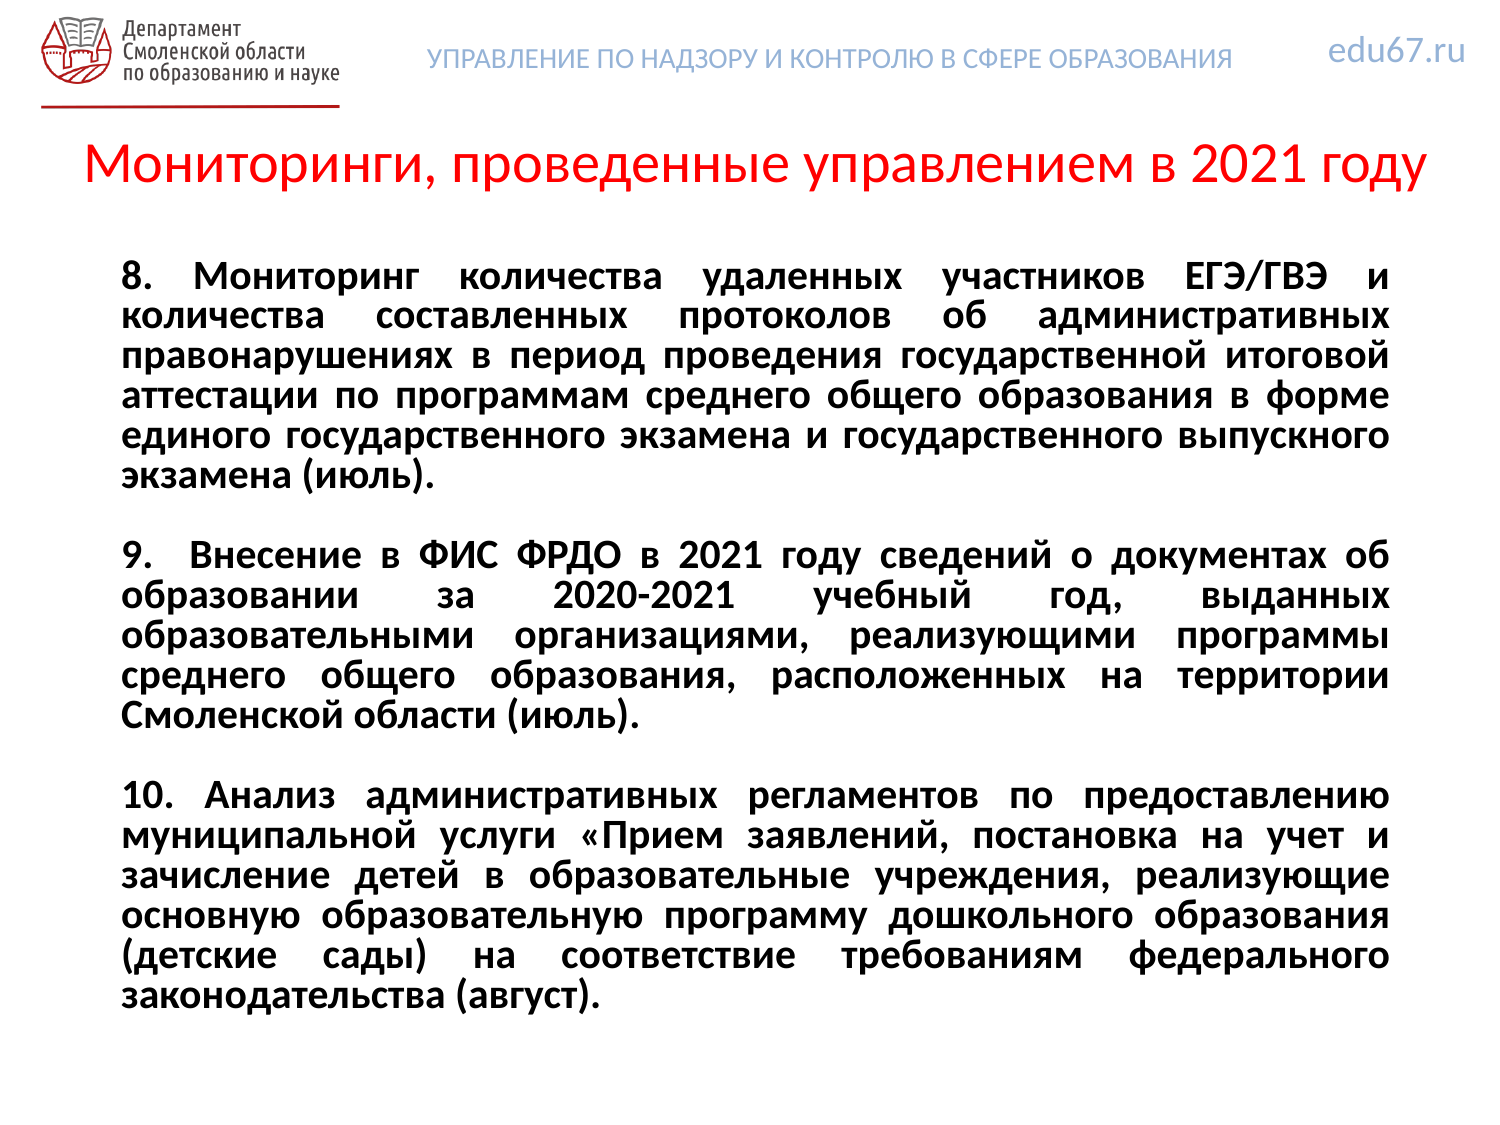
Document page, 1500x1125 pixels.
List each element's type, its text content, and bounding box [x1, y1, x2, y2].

text_box УПРАВЛЕНИЕ ПО НАДЗОРУ И КОНТРОЛЮ В СФЕРЕ ОБРАЗОВАНИЯ [385, 32, 1275, 82]
text_box 8. Мониторинг количества удаленных участников ЕГЭ/ГВЭ и количества составленных протоколов об административных правонарушениях в период проведения государственной итоговой аттестации по программам среднего общего образования в форме единого государственного экзамена и государственного выпускного экзамена (июль). 9. Внесение в ФИС ФРДО в 2021 году сведений о документах об образовании за 2020-2021 учебный год, выданных образовательными организациями, реализующими программы среднего общего образования, расположенных на территории Смоленской области (июль). 10. Анализ административных регламентов по предоставлению муниципальной услуги «Прием заявлений, постановка на учет и зачисление детей в образовательные учреждения, реализующие основную образовательную программу дошкольного образования (детские сады) на соответствие требованиям федерального законодательства (август). [106, 249, 1406, 1065]
text_box Мониторинги, проведенные управлением в 2021 году [41, 117, 1471, 202]
picture [36, 14, 349, 123]
text_box edu67.ru [1313, 17, 1482, 78]
